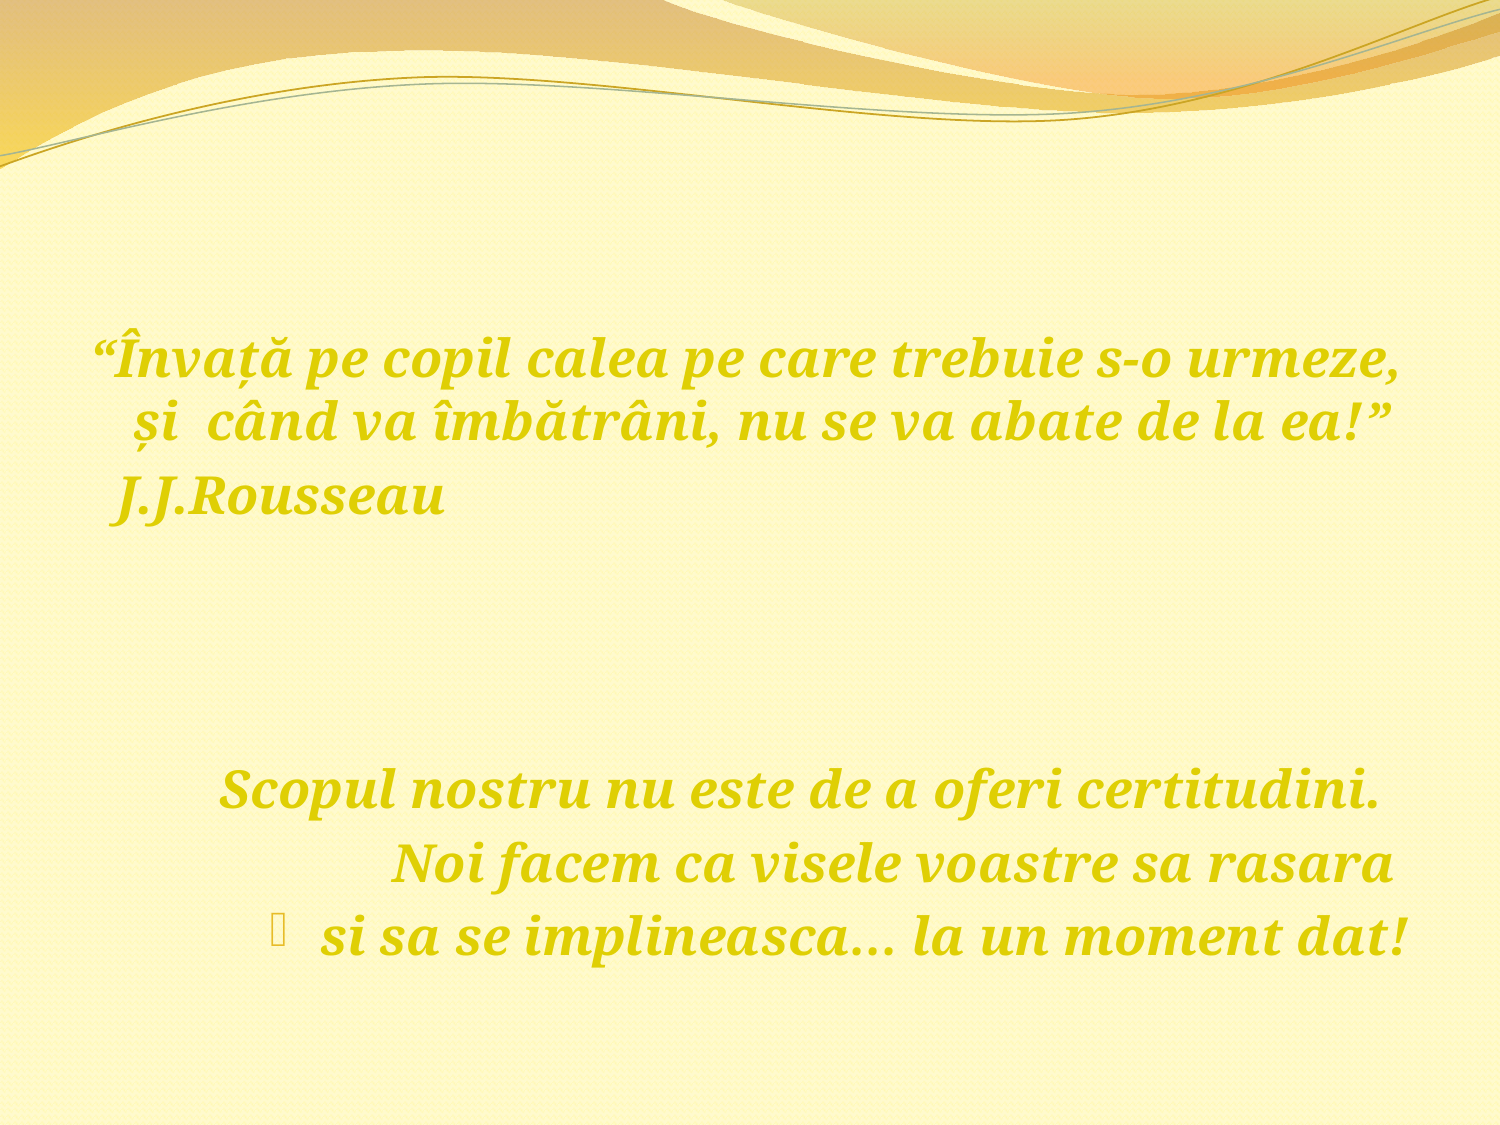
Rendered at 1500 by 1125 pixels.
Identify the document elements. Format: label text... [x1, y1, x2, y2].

list “Învață pe copil calea pe care trebuie s-o urmeze, și când va îmbătrâni, nu se va abate de la ea!” J.J.Rousseau Scopul nostru nu este de a oferi certitudini. Noi facem ca visele voastre sa rasara si sa se implineasca… la un moment dat! [75, 317, 1425, 1038]
